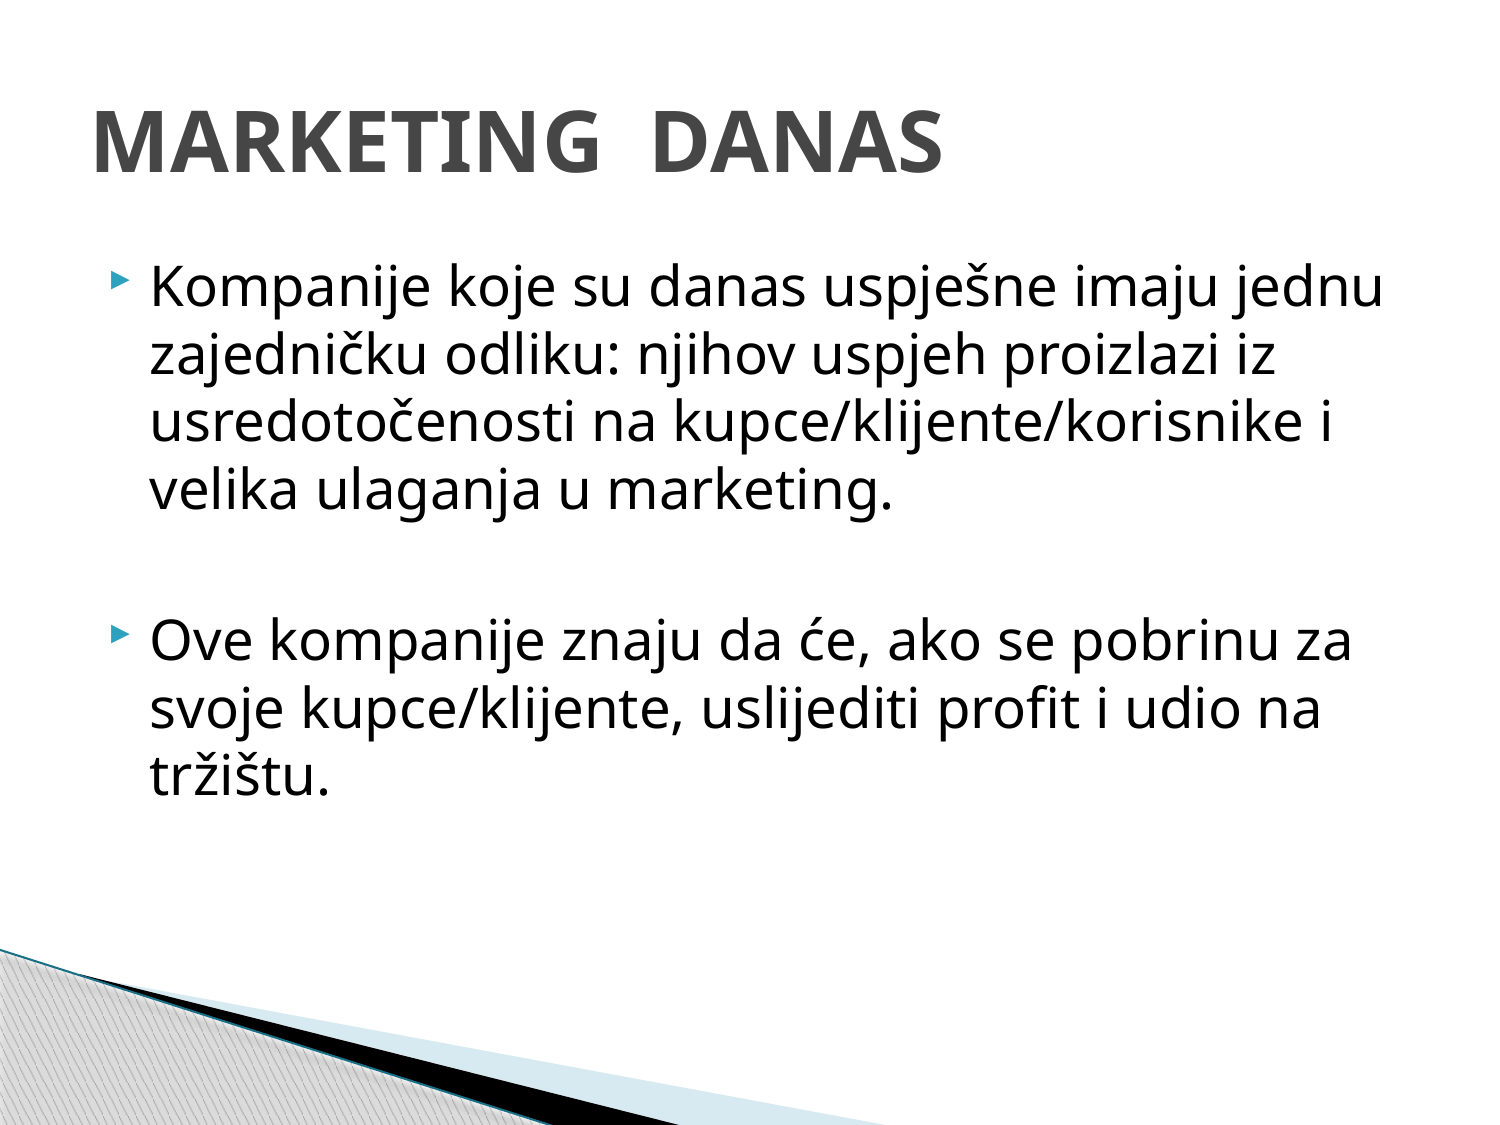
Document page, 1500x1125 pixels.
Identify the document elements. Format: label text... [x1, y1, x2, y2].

title MARKETING DANAS [75, 45, 1425, 233]
list Kompanije koje su danas uspješne imaju jednu zajedničku odliku: njihov uspjeh proizlazi iz usredotočenosti na kupce/klijente/korisnike i velika ulaganja u marketing. Ove kompanije znaju da će, ako se pobrinu za svoje kupce/klijente, uslijediti profit i udio na tržištu. [74, 242, 1426, 986]
